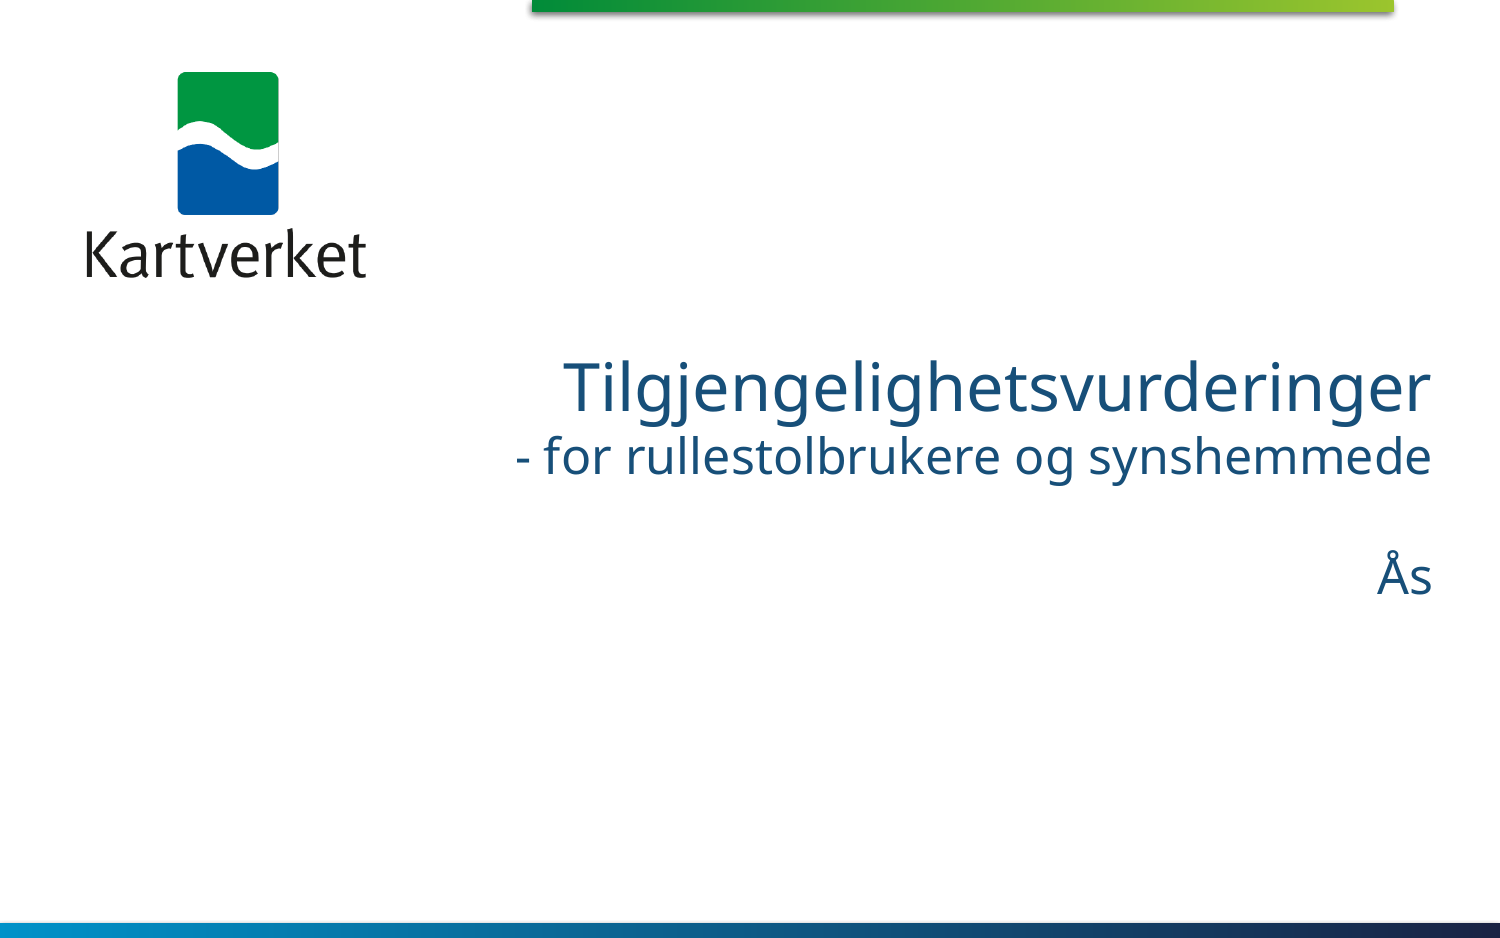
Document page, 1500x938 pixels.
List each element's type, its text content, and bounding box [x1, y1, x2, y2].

text_box Tilgjengelighetsvurderinger - for rullestolbrukere og synshemmede Ås [66, 337, 1449, 613]
